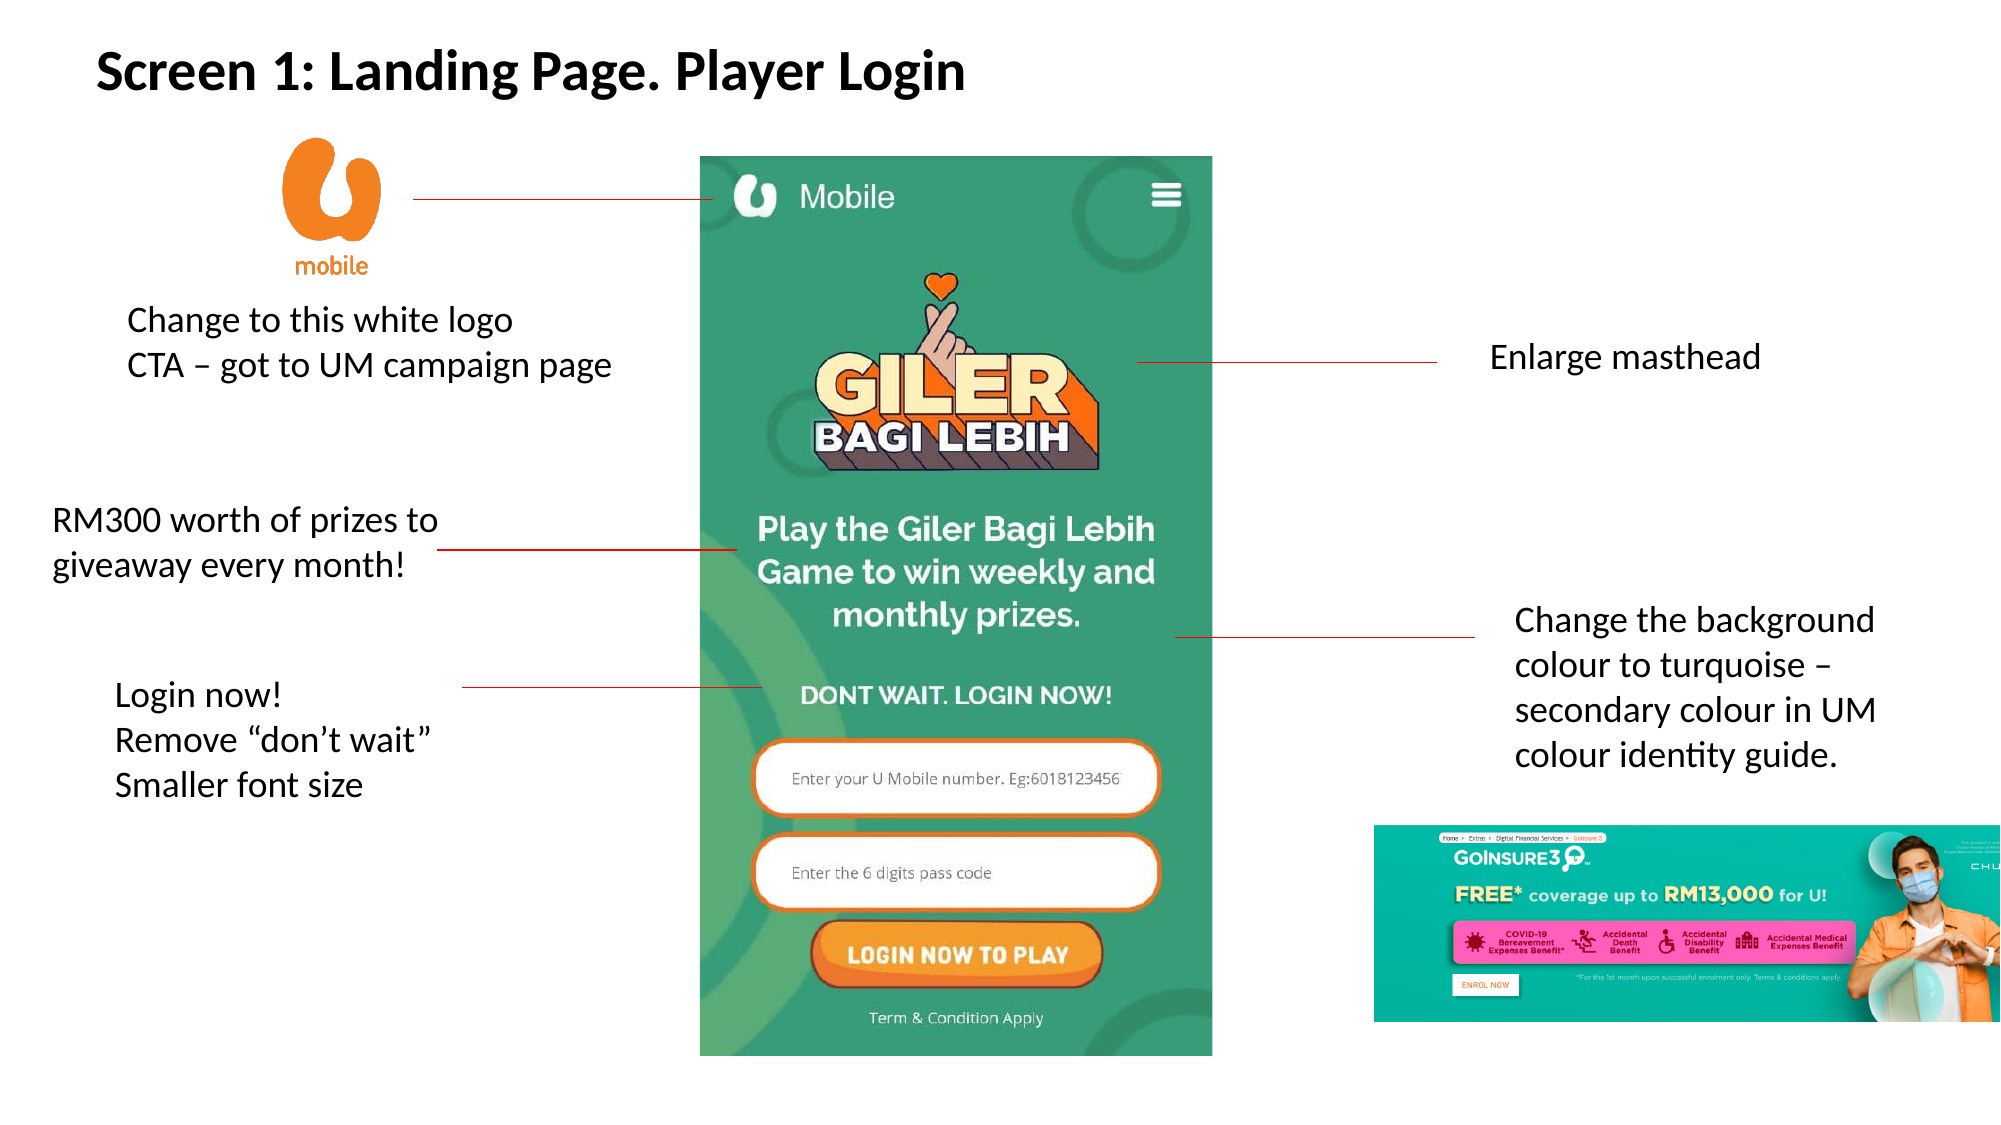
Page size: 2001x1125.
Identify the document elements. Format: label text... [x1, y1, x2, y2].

text_box Change to this white logo CTA – got to UM campaign page [112, 287, 635, 393]
text_box Login now! Remove “don’t wait” Smaller font size [99, 662, 535, 813]
picture [699, 156, 1213, 1056]
text_box RM300 worth of prizes to giveaway every month! [37, 487, 472, 593]
picture [1374, 824, 2000, 1022]
text_box Enlarge masthead [1475, 324, 1910, 385]
picture [262, 137, 400, 275]
text_box Change the background colour to turquoise – secondary colour in UM colour identity guide. [1500, 587, 1935, 783]
text_box Screen 1: Landing Page. Player Login [81, 24, 982, 110]
